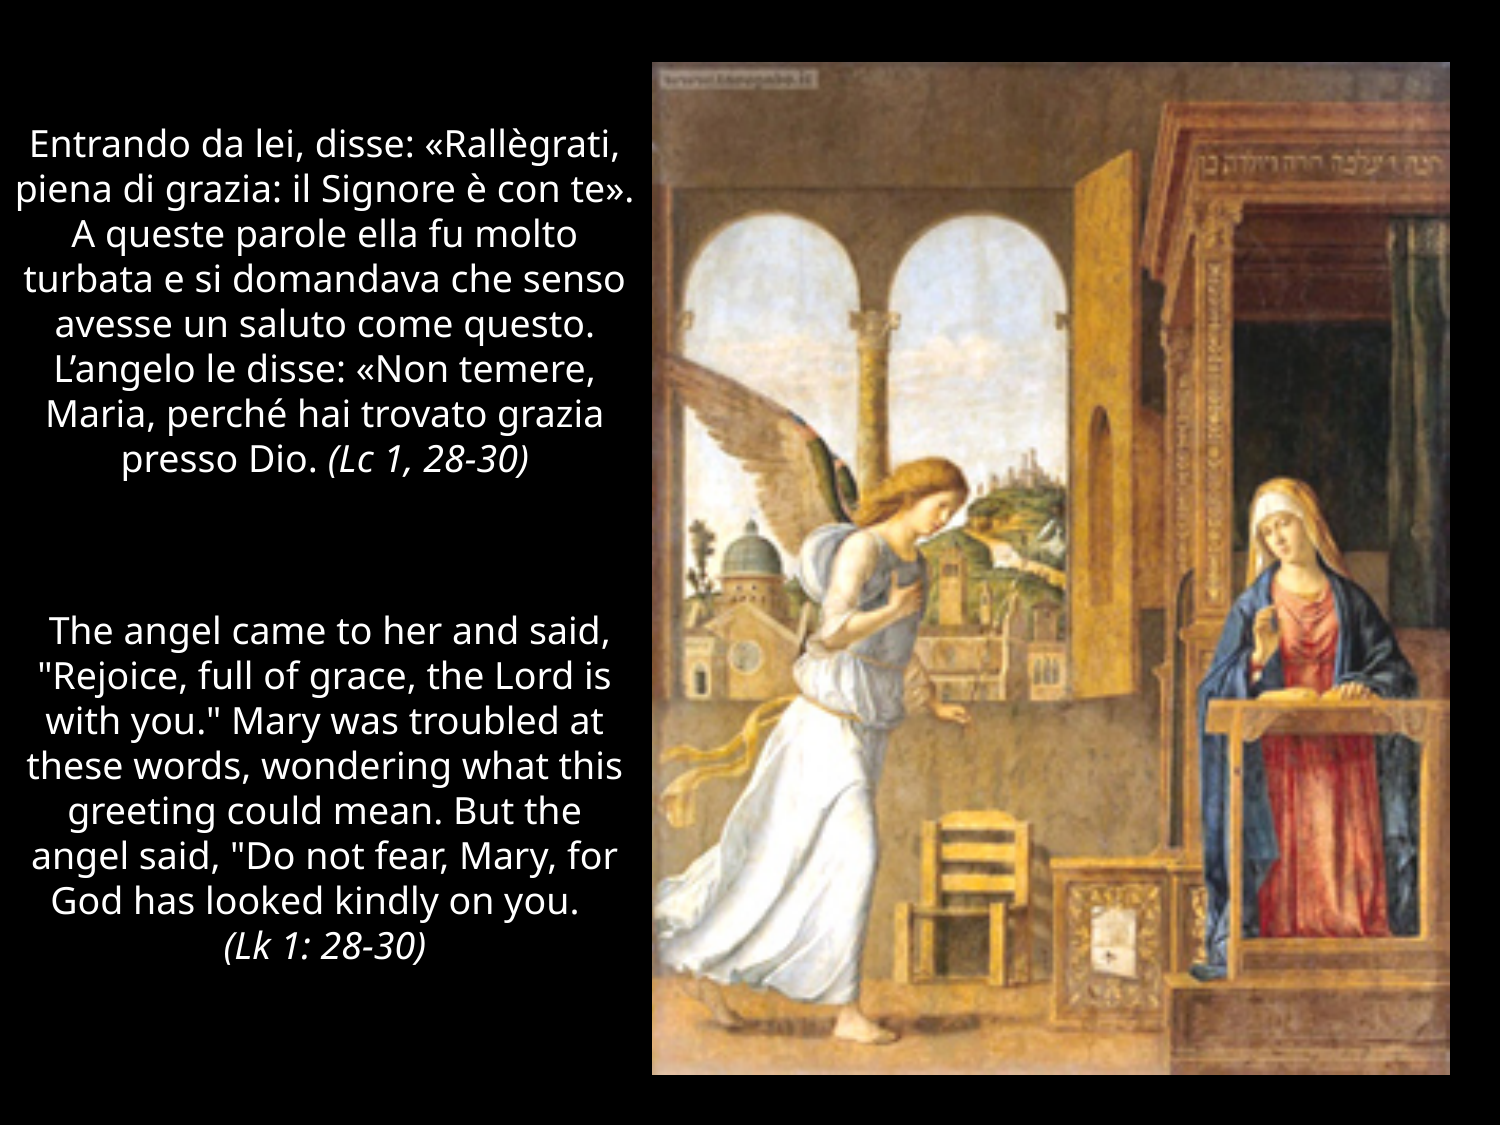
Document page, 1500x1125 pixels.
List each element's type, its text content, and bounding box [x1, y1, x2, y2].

text_box The angel came to her and said, "Rejoice, full of grace, the Lord is with you." Mary was troubled at these words, wondering what this greeting could mean. But the angel said, "Do not fear, Mary, for God has looked kindly on you. (Lk 1: 28-30) [0, 599, 650, 975]
picture [652, 62, 1450, 1075]
text_box Entrando da lei, disse: «Rallègrati, piena di grazia: il Signore è con te». A queste parole ella fu molto turbata e si domandava che senso avesse un saluto come questo. L’angelo le disse: «Non temere, Maria, perché hai trovato grazia presso Dio. (Lc 1, 28-30) [0, 112, 650, 488]
